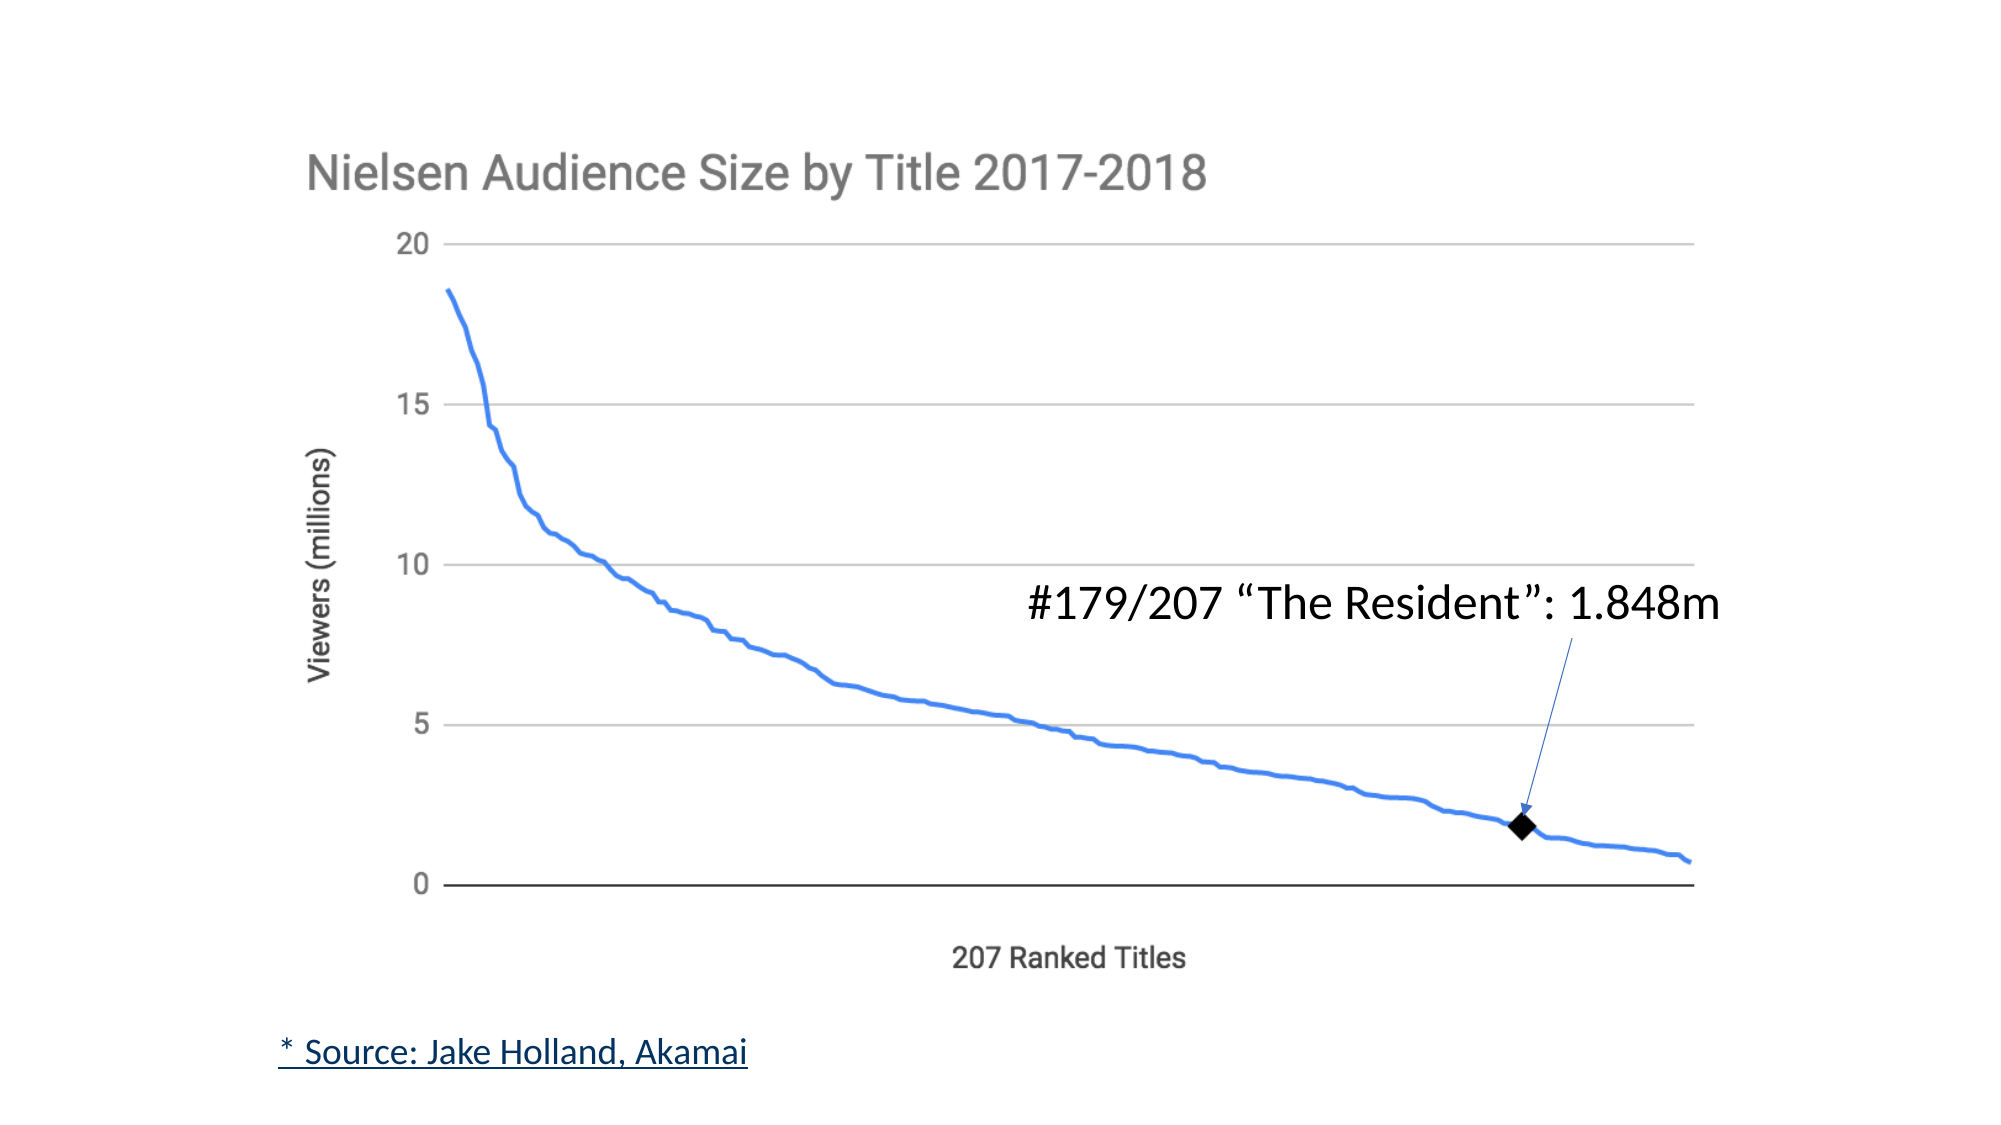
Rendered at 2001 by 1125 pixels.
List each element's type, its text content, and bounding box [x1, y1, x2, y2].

text_box * Source: Jake Holland, Akamai [262, 1020, 764, 1080]
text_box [1523, 638, 1573, 817]
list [259, 105, 1740, 1020]
